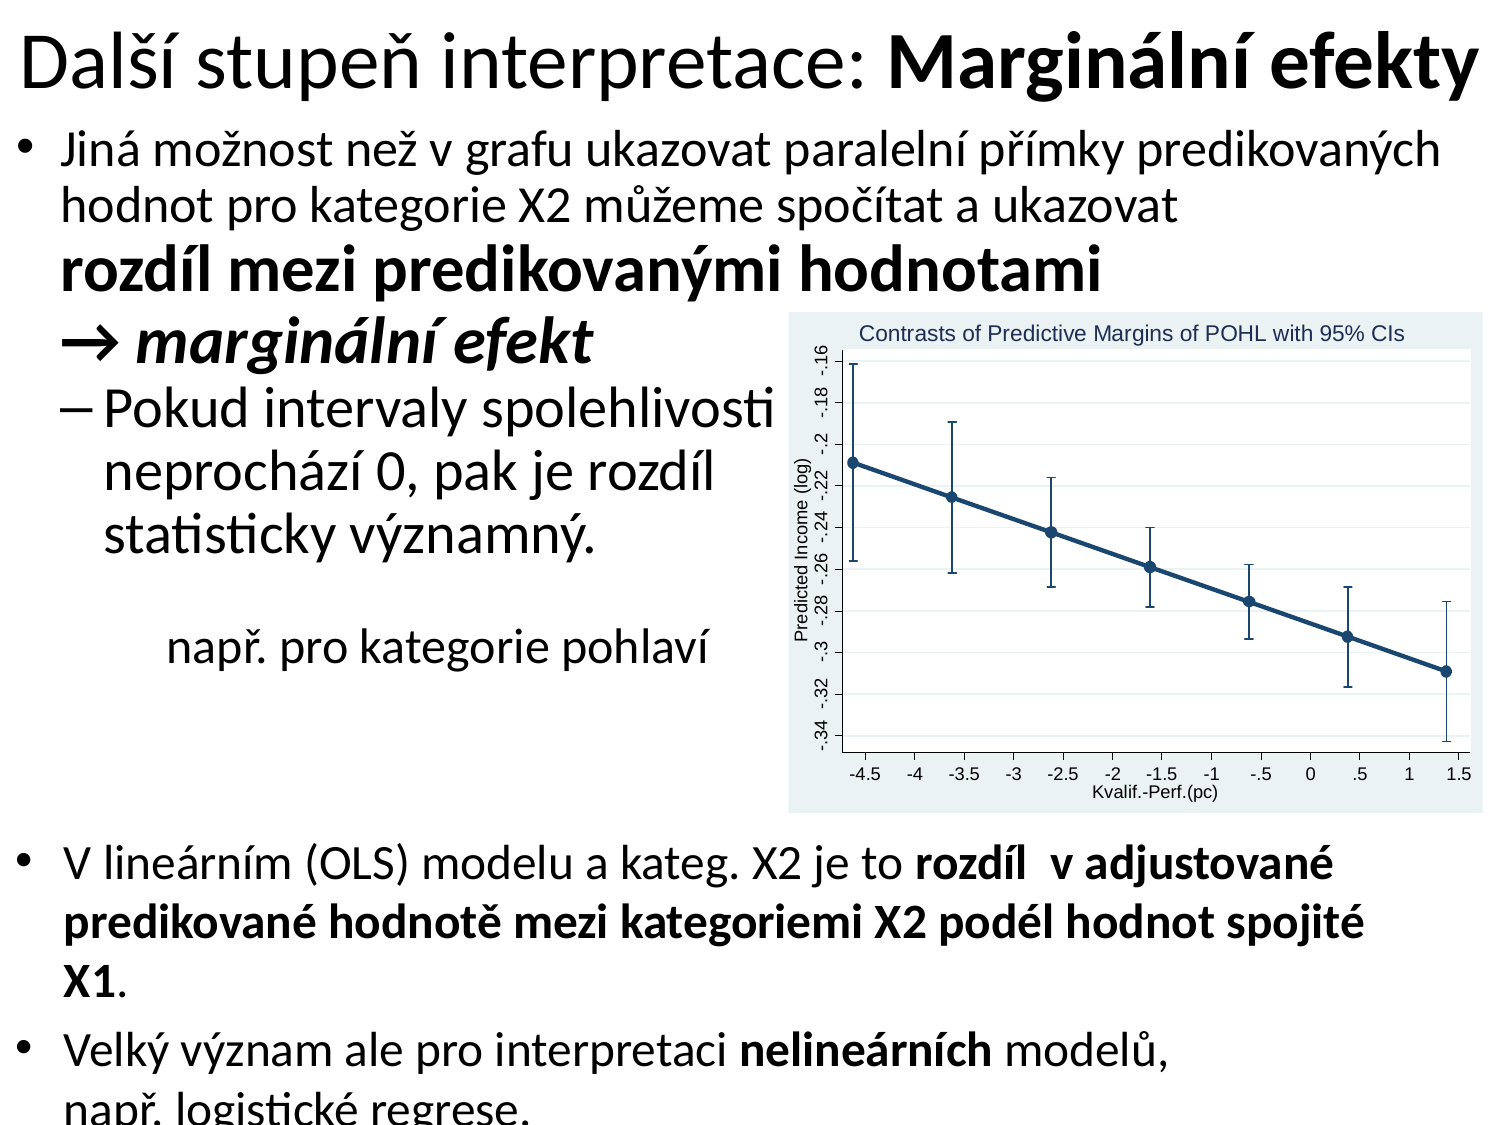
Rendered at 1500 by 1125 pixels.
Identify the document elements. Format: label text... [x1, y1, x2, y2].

title Další stupeň interpretace: Marginální efekty [0, 0, 1500, 126]
picture [788, 311, 1483, 814]
list Jiná možnost než v grafu ukazovat paralelní přímky predikovaných hodnot pro kategorie X2 můžeme spočítat a ukazovat rozdíl mezi predikovanými hodnotami → marginální efekt Pokud intervaly spolehlivosti neprochází 0, pak je rozdíl statisticky významný. např. pro kategorie pohlaví [1, 113, 1484, 740]
text_box V lineárním (OLS) modelu a kateg. X2 je to rozdíl v adjustované predikované hodnotě mezi kategoriemi X2 podél hodnot spojité X1. Velký význam ale pro interpretaci nelineárních modelů, např. logistické regrese. [0, 822, 1418, 1125]
